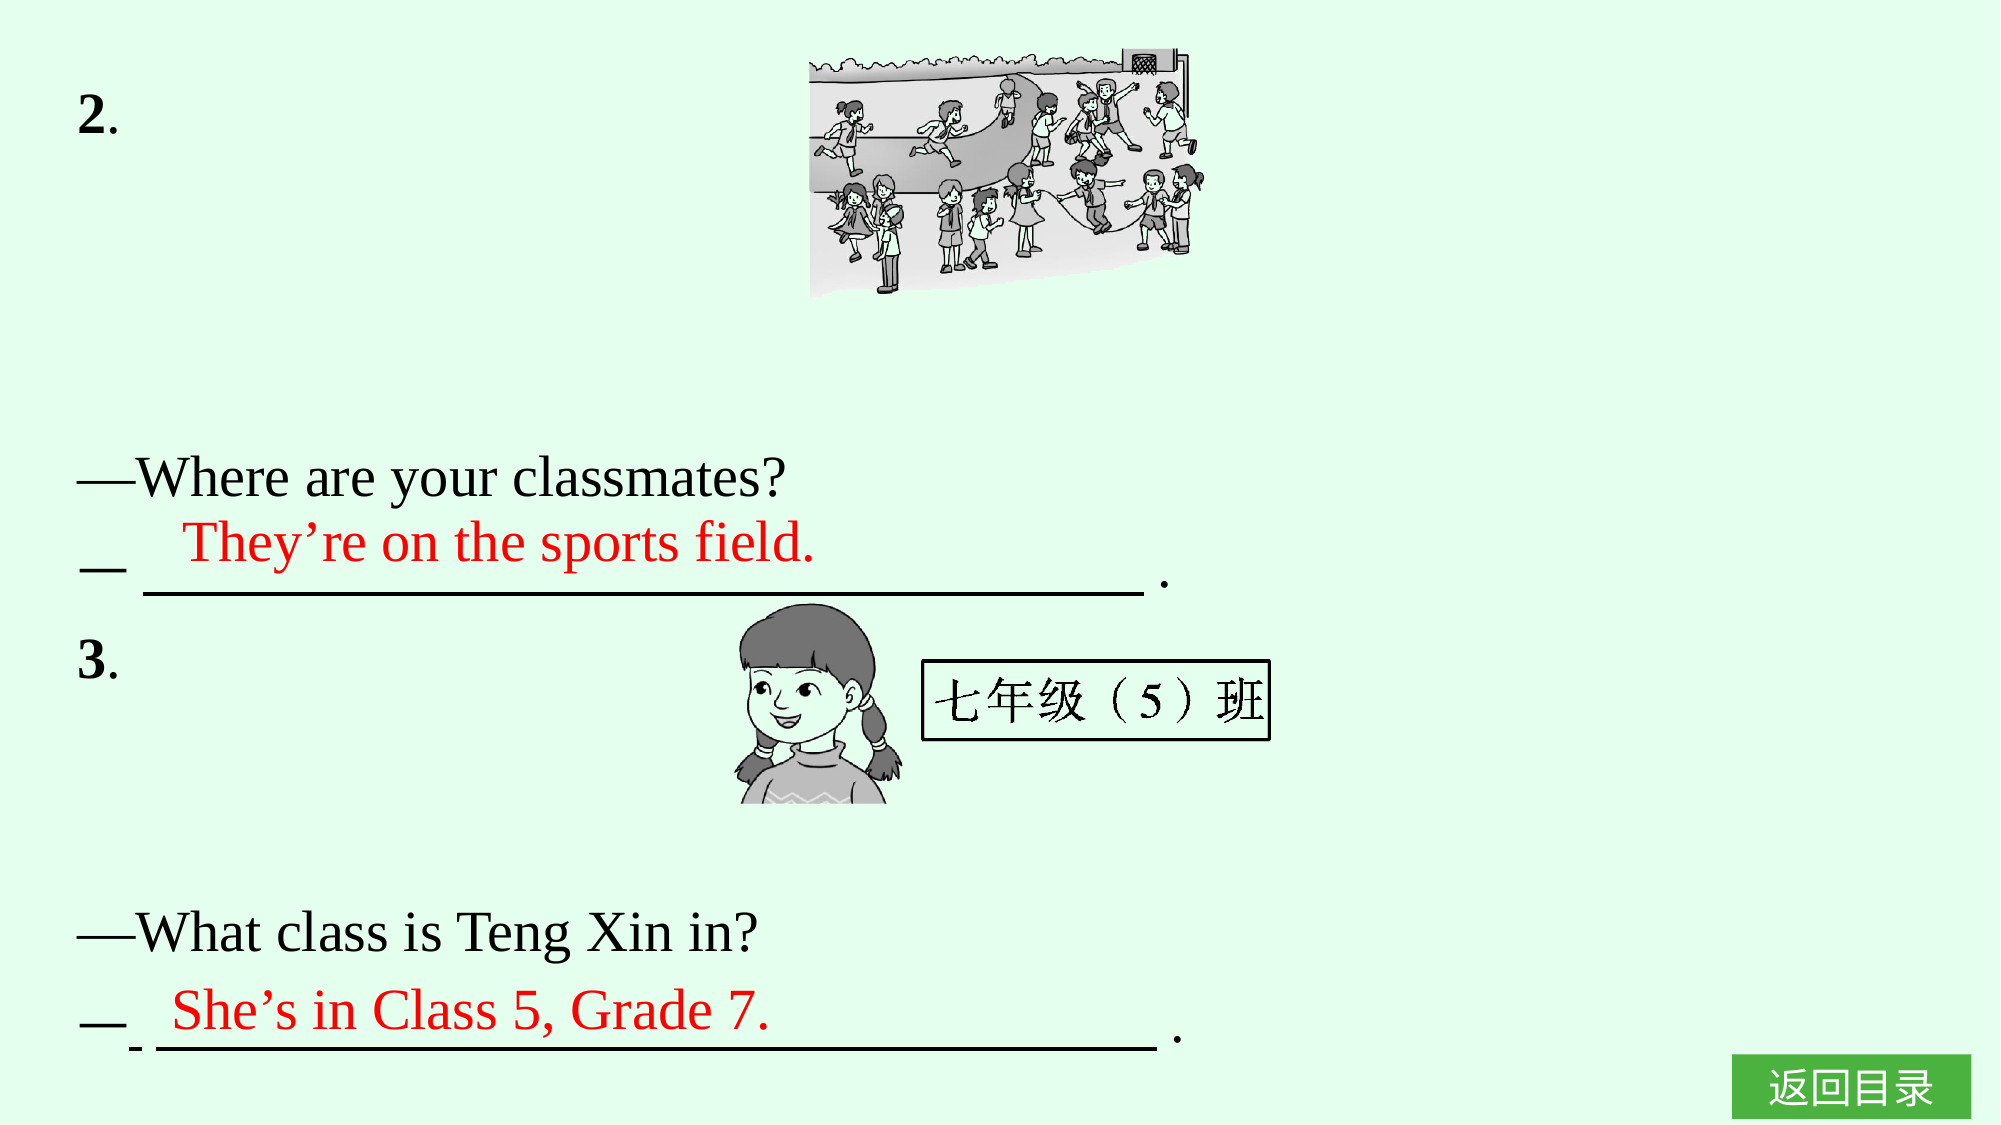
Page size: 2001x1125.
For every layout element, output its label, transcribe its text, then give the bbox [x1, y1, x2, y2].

text_box They’re on the sports field. [168, 495, 832, 581]
text_box She’s in Class 5, Grade 7. [156, 963, 787, 1049]
text_box 2. —Where are your classmates? — . 3. —What class is Teng Xin in? — . [62, 46, 1938, 1062]
picture [808, 46, 1211, 302]
picture [725, 594, 1275, 806]
